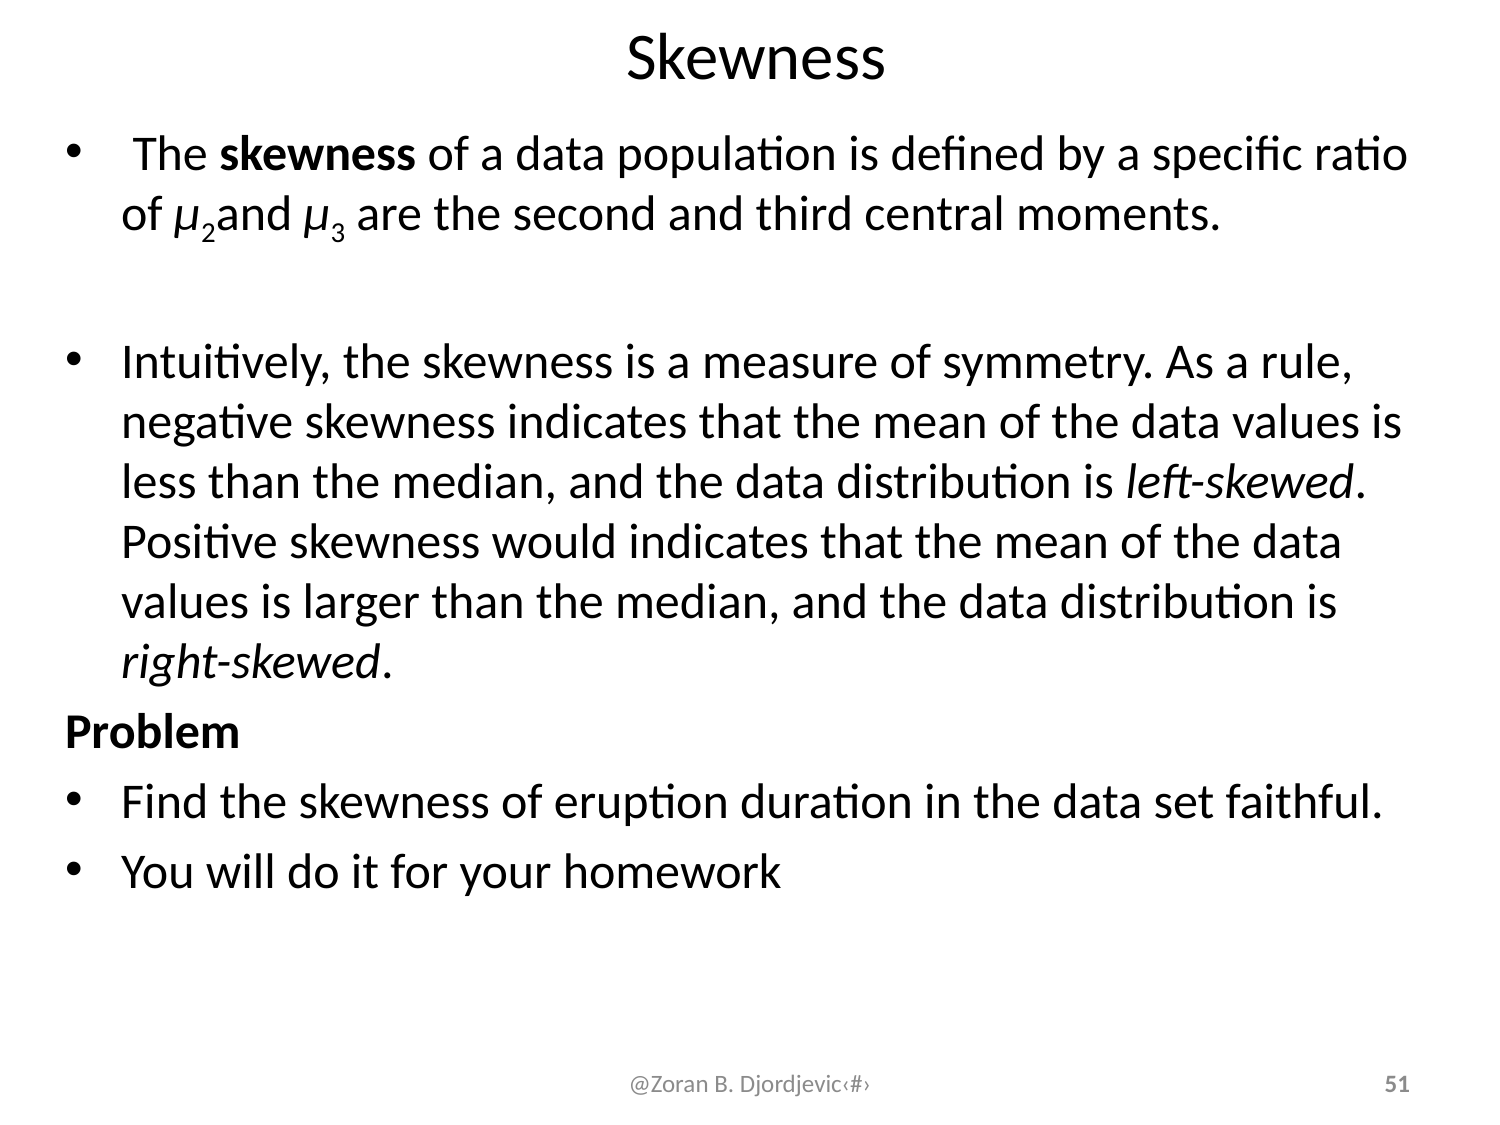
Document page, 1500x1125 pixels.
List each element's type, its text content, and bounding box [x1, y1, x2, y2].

title Skewness [50, 2, 1463, 103]
slide_number 51 [1074, 1062, 1425, 1103]
footer @Zoran B. Djordjevic‹#› [512, 1062, 988, 1103]
